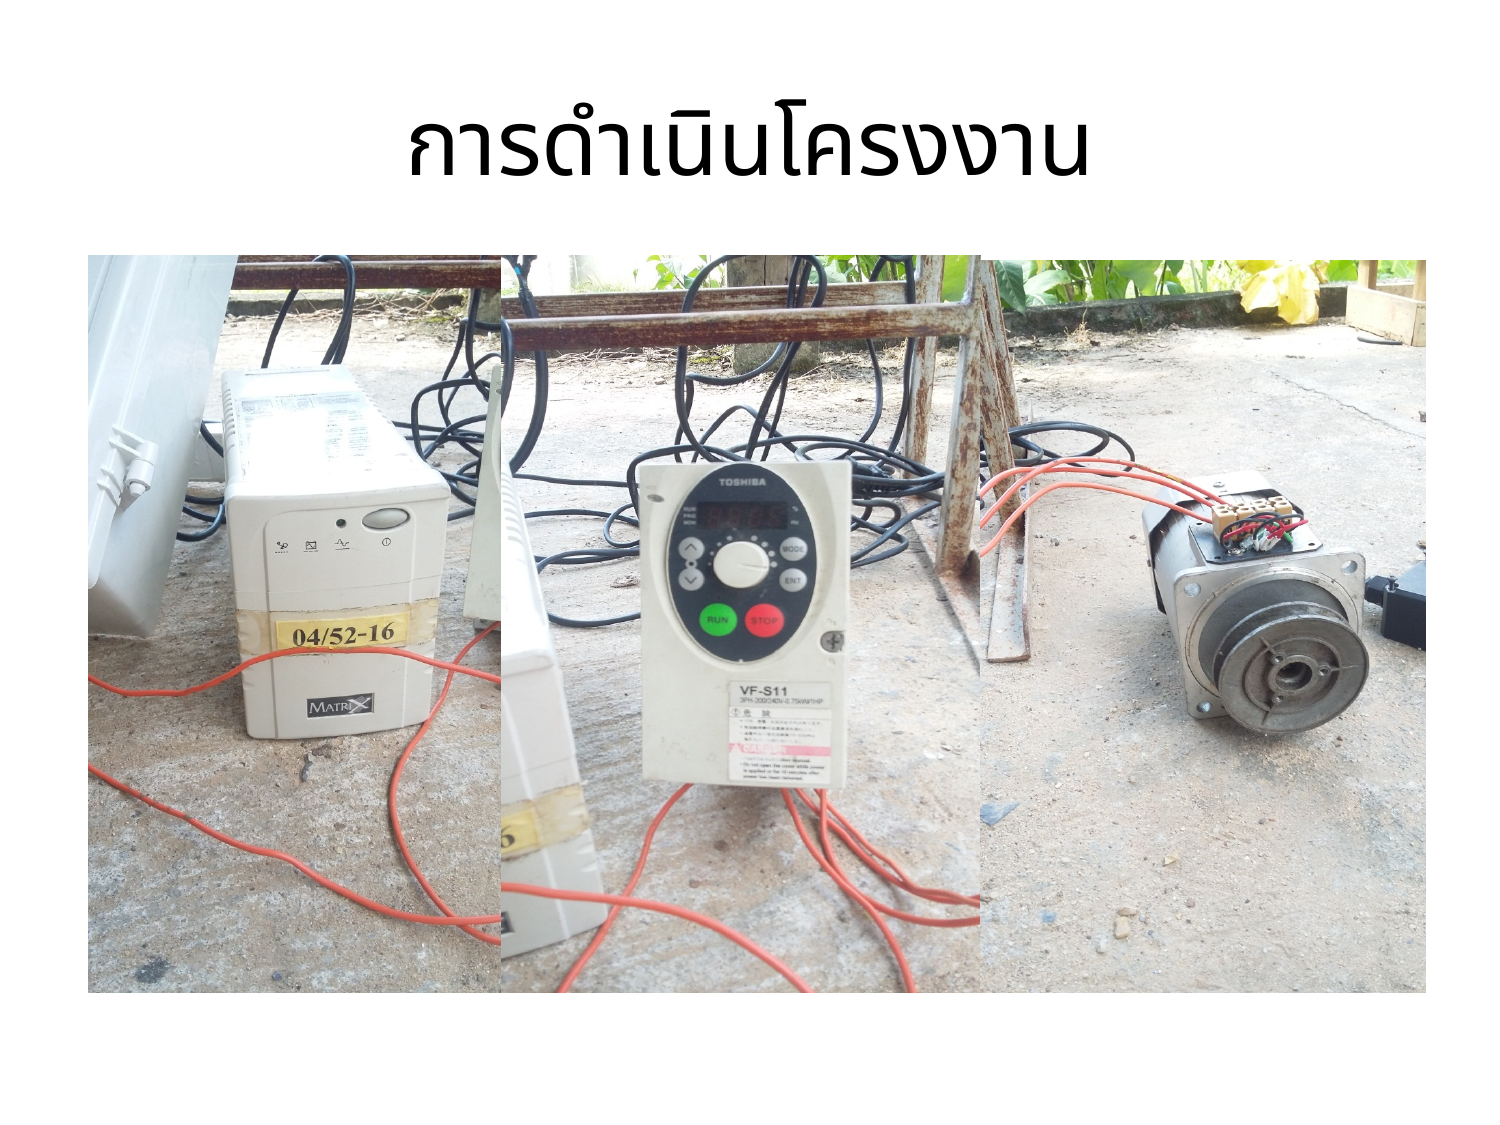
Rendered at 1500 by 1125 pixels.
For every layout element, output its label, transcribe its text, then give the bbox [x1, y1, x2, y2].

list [88, 255, 499, 994]
picture [501, 255, 1426, 994]
title การดำเนินโครงงาน [75, 45, 1425, 233]
